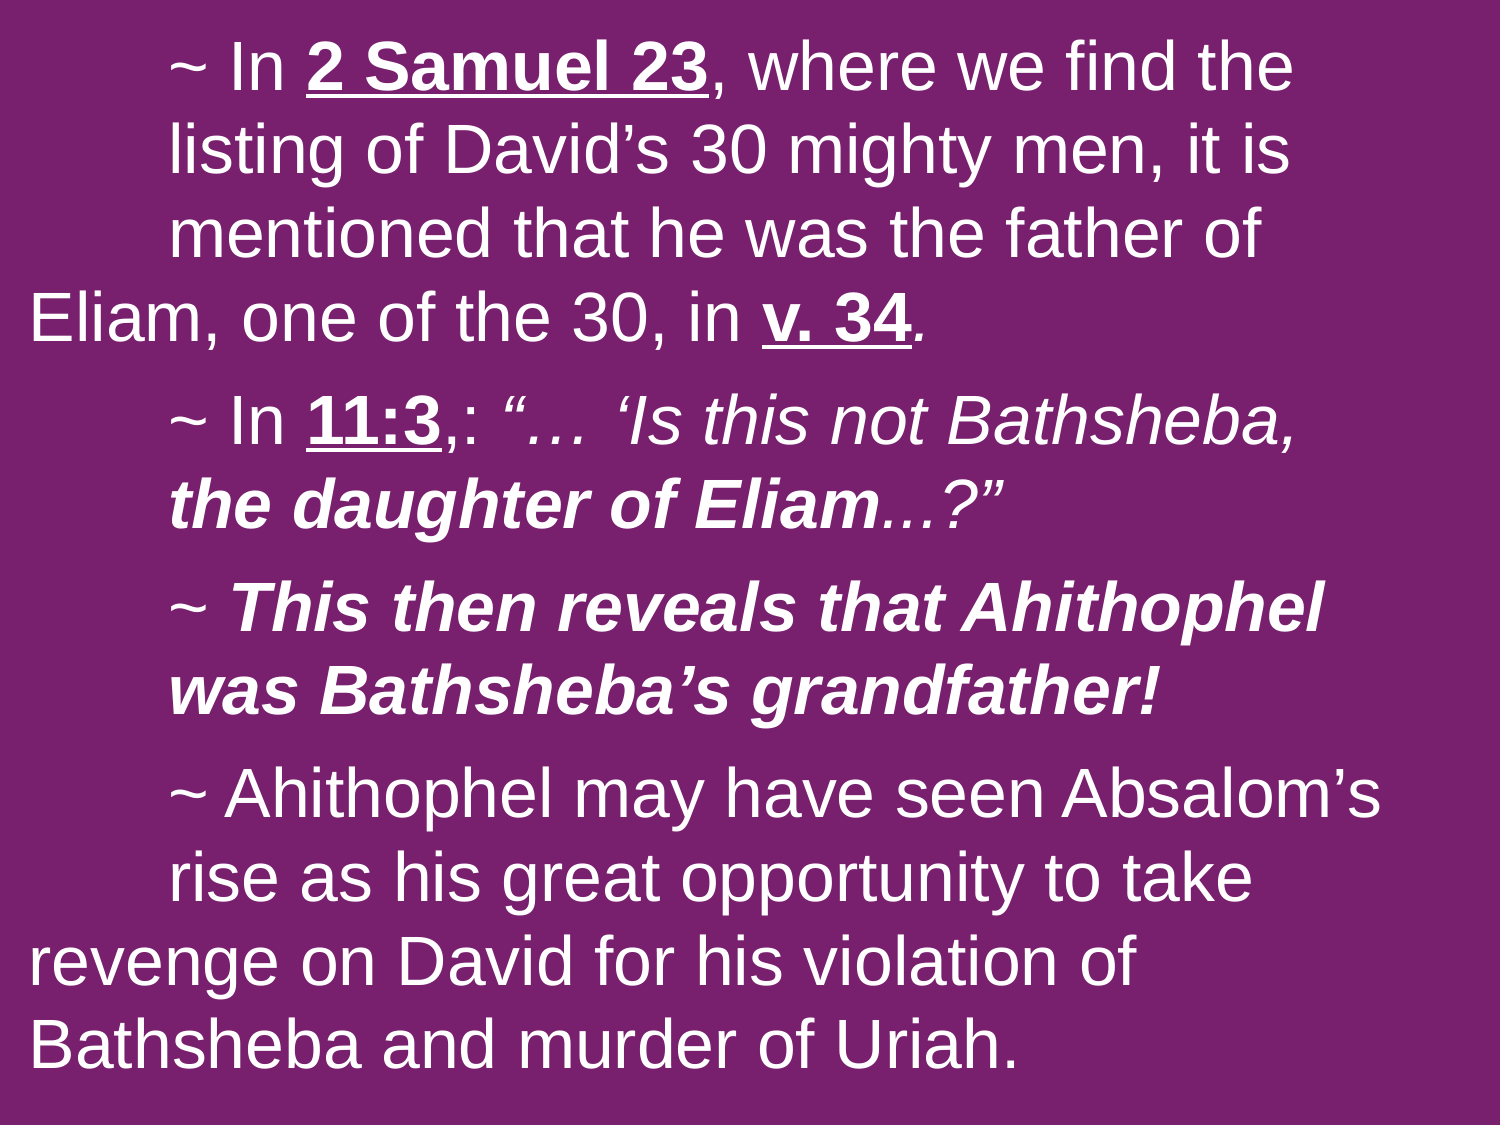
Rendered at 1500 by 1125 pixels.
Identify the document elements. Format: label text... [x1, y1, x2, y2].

subtitle ~ In 2 Samuel 23, where we find the listing of David’s 30 mighty men, it is mentioned that he was the father of Eliam, one of the 30, in v. 34. ~ In 11:3,: “… ‘Is this not Bathsheba, the daughter of Eliam...?” ~ This then reveals that Ahithophel was Bathsheba’s grandfather! ~ Ahithophel may have seen Absalom’s rise as his great opportunity to take revenge on David for his violation of Bathsheba and murder of Uriah. [13, 13, 1487, 1110]
